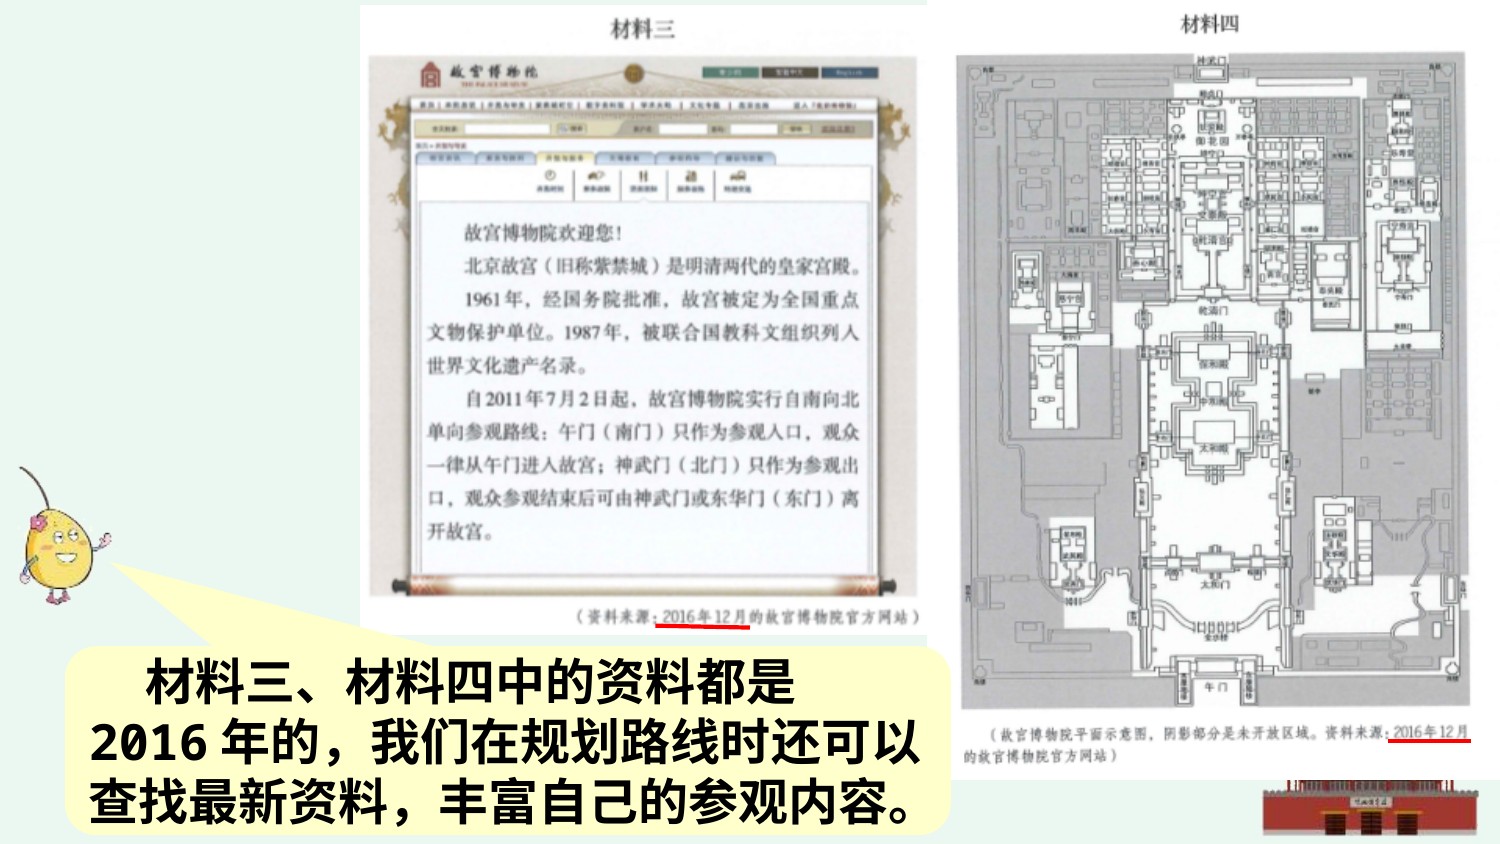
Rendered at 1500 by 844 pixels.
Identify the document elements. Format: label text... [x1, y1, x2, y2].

text_box 材料三、材料四中的资料都是2016年的，我们在规划路线时还可以查找最新资料，丰富自己的参观内容。 [62, 562, 953, 838]
picture [11, 462, 118, 610]
picture [360, 0, 1500, 838]
